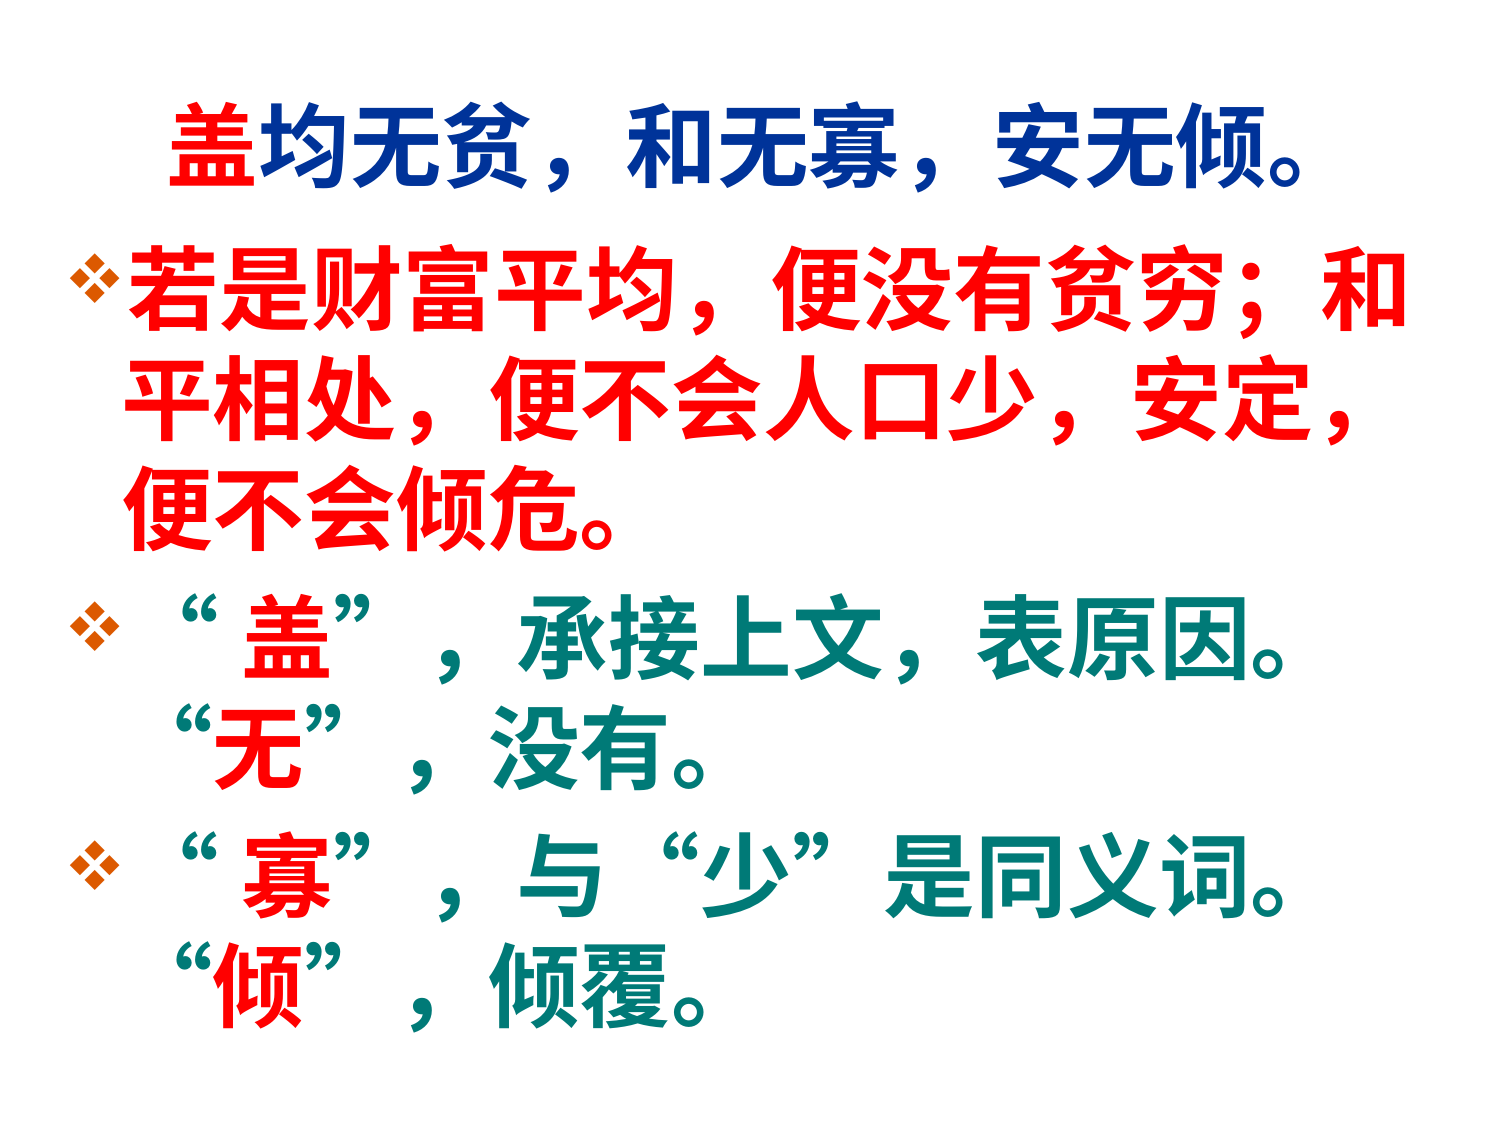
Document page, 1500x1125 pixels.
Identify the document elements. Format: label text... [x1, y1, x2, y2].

title 盖均无贫，和无寡，安无倾。 [62, 49, 1464, 238]
list 若是财富平均，便没有贫穷；和平相处，便不会人口少，安定，便不会倾危。 “盖”，承接上文，表原因。“无”，没有。 “寡”，与“少”是同义词。“倾”，倾覆。 [49, 224, 1452, 1038]
